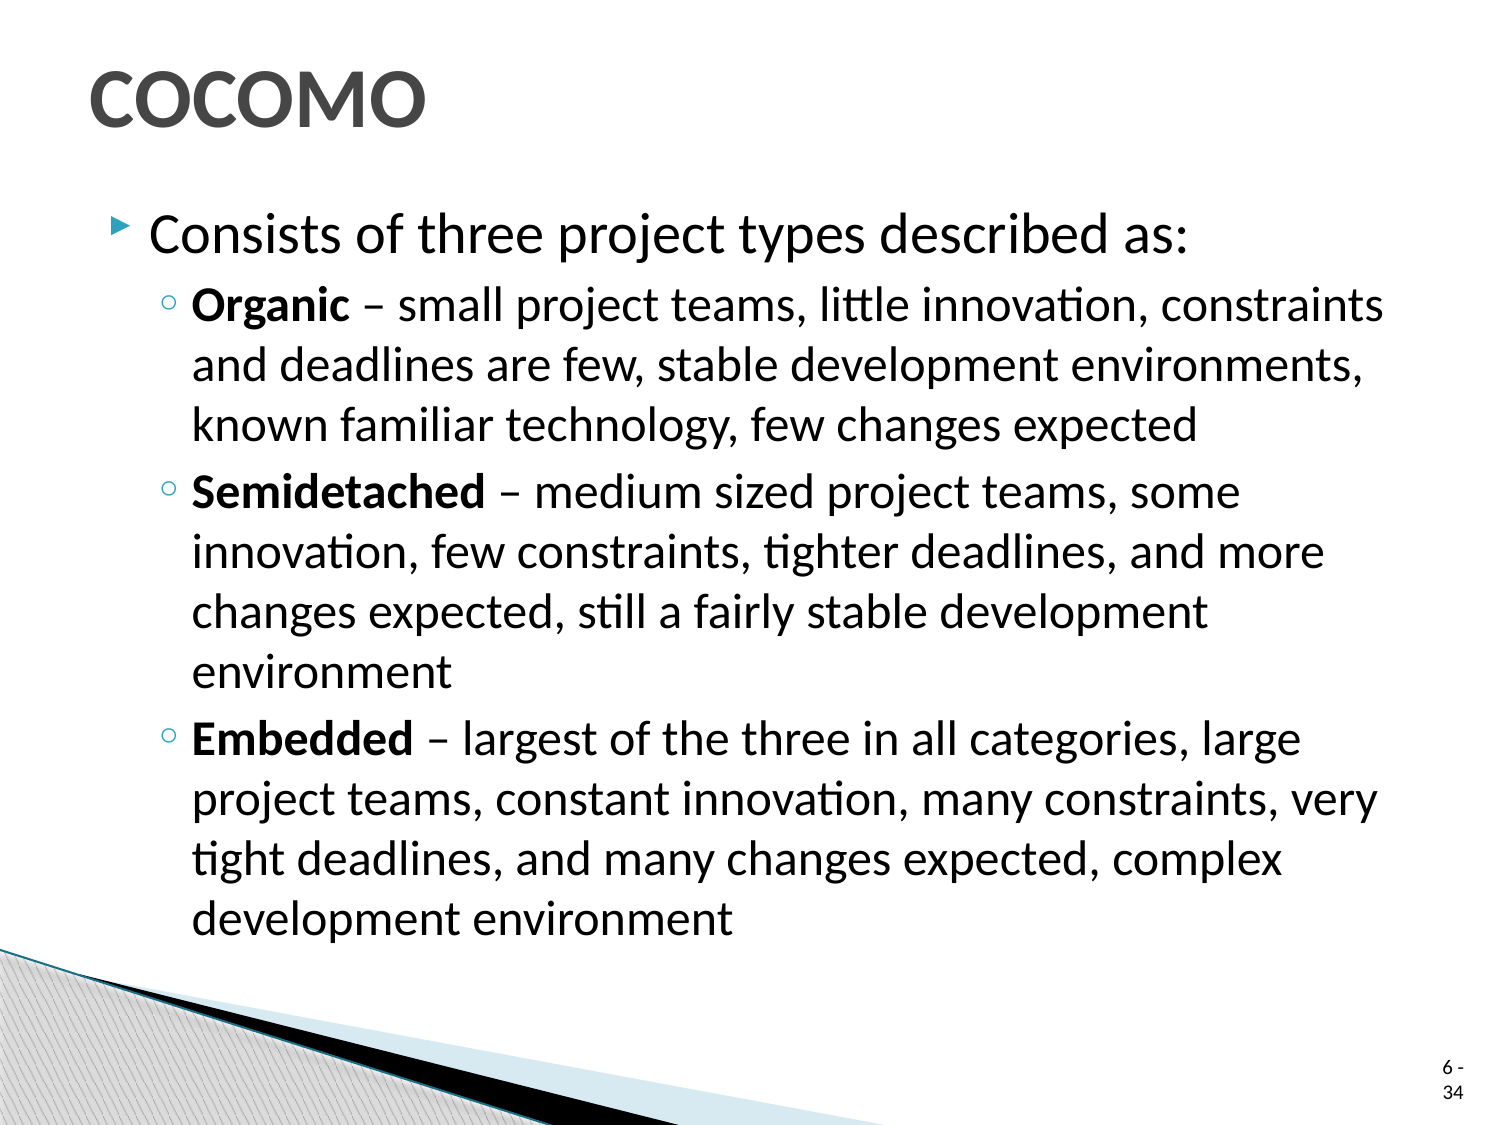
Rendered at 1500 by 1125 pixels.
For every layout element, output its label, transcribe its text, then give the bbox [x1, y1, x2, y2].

list Consists of three project types described as: Organic – small project teams, little innovation, constraints and deadlines are few, stable development environments, known familiar technology, few changes expected Semidetached – medium sized project teams, some innovation, few constraints, tighter deadlines, and more changes expected, still a fairly stable development environment Embedded – largest of the three in all categories, large project teams, constant innovation, many constraints, very tight deadlines, and many changes expected, complex development environment [75, 187, 1425, 975]
title COCOMO [75, 0, 1425, 187]
slide_number 6 - 34 [1418, 1051, 1479, 1112]
